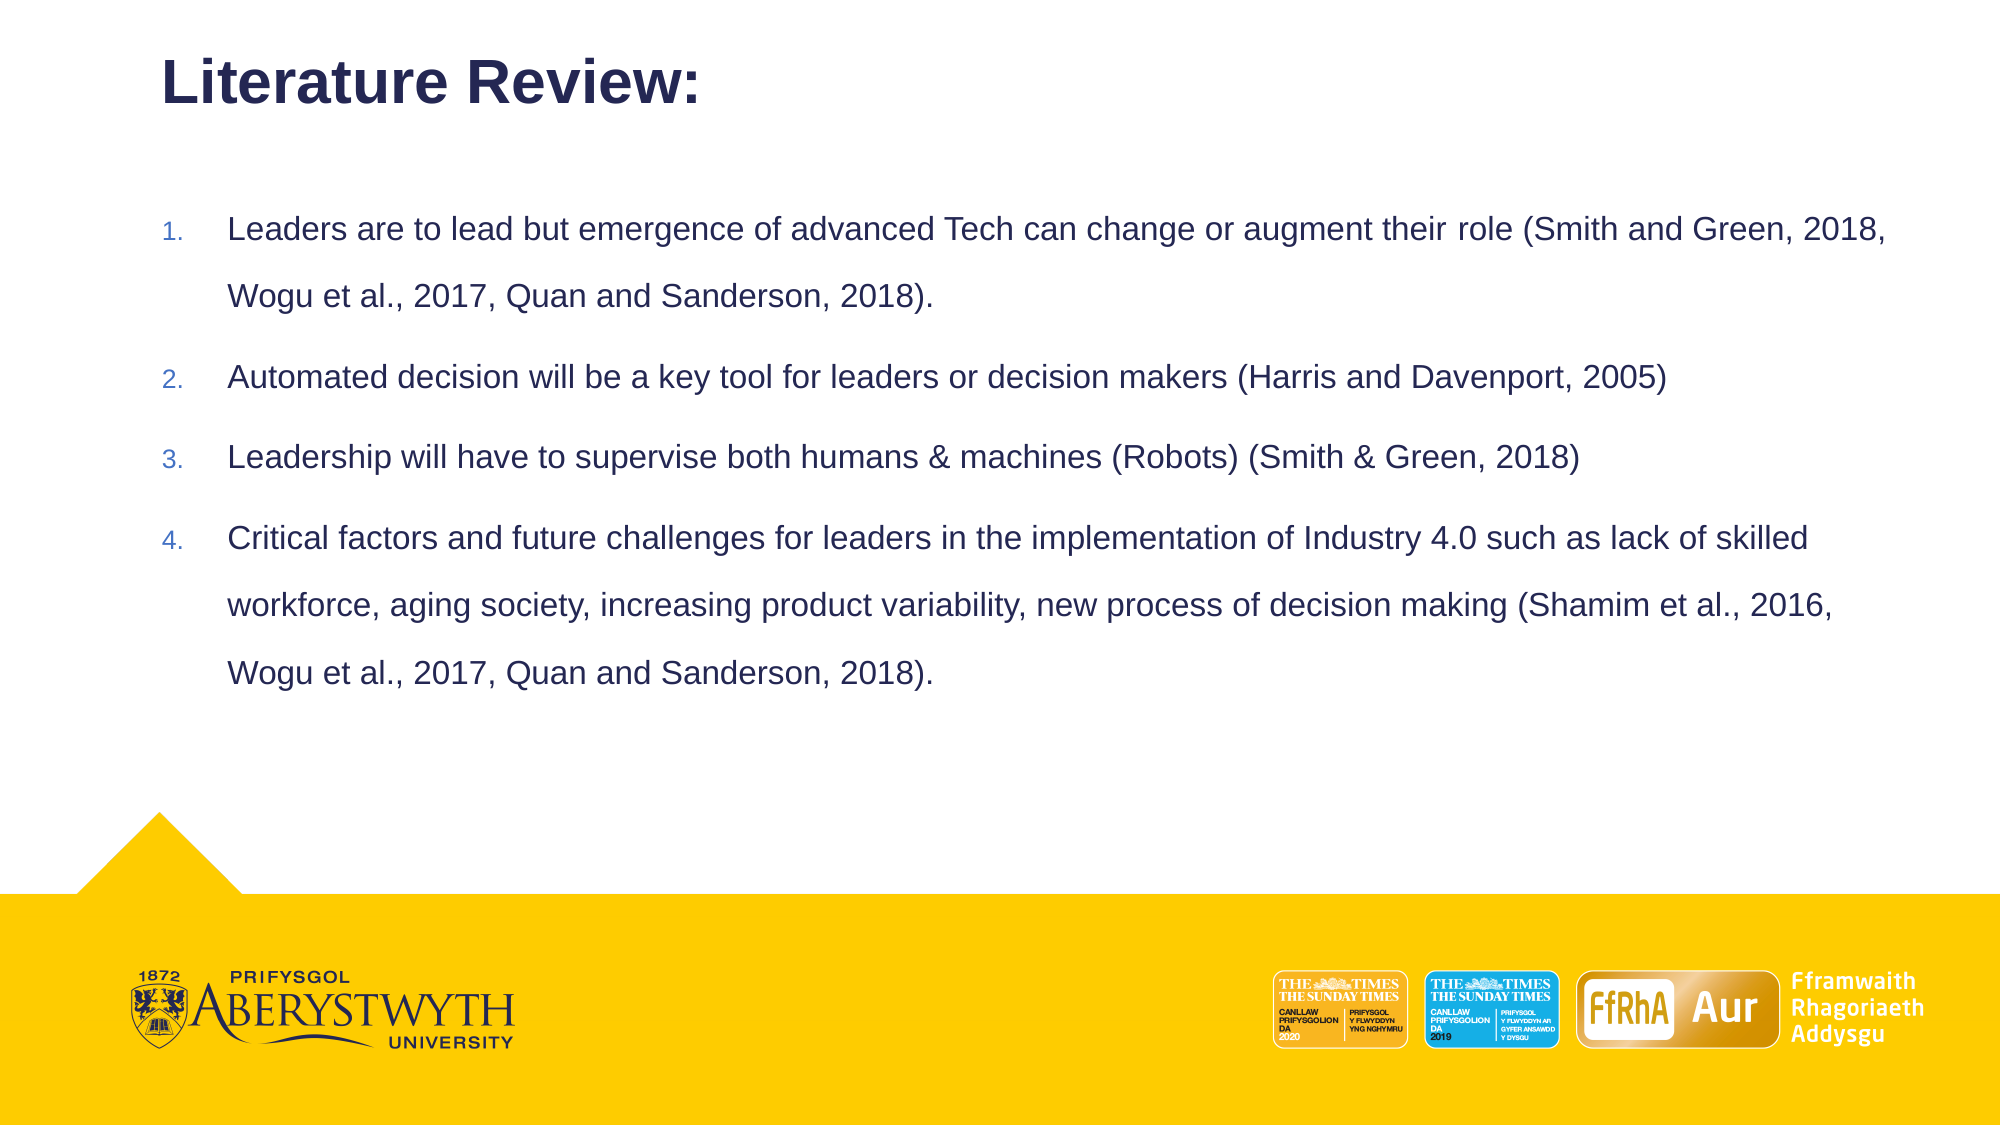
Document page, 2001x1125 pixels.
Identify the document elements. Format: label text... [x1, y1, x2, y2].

text_box Literature Review: [146, 40, 1372, 125]
text_box Leaders are to lead but emergence of advanced Tech can change or augment their role (Smith and Green, 2018, Wogu et al., 2017, Quan and Sanderson, 2018). Automated decision will be a key tool for leaders or decision makers (Harris and Davenport, 2005) Leadership will have to supervise both humans & machines (Robots) (Smith & Green, 2018) Critical factors and future challenges for leaders in the implementation of Industry 4.0 such as lack of skilled workforce, aging society, increasing product variability, new process of decision making (Shamim et al., 2016, Wogu et al., 2017, Quan and Sanderson, 2018). [146, 171, 1926, 758]
picture [0, 812, 2000, 1125]
